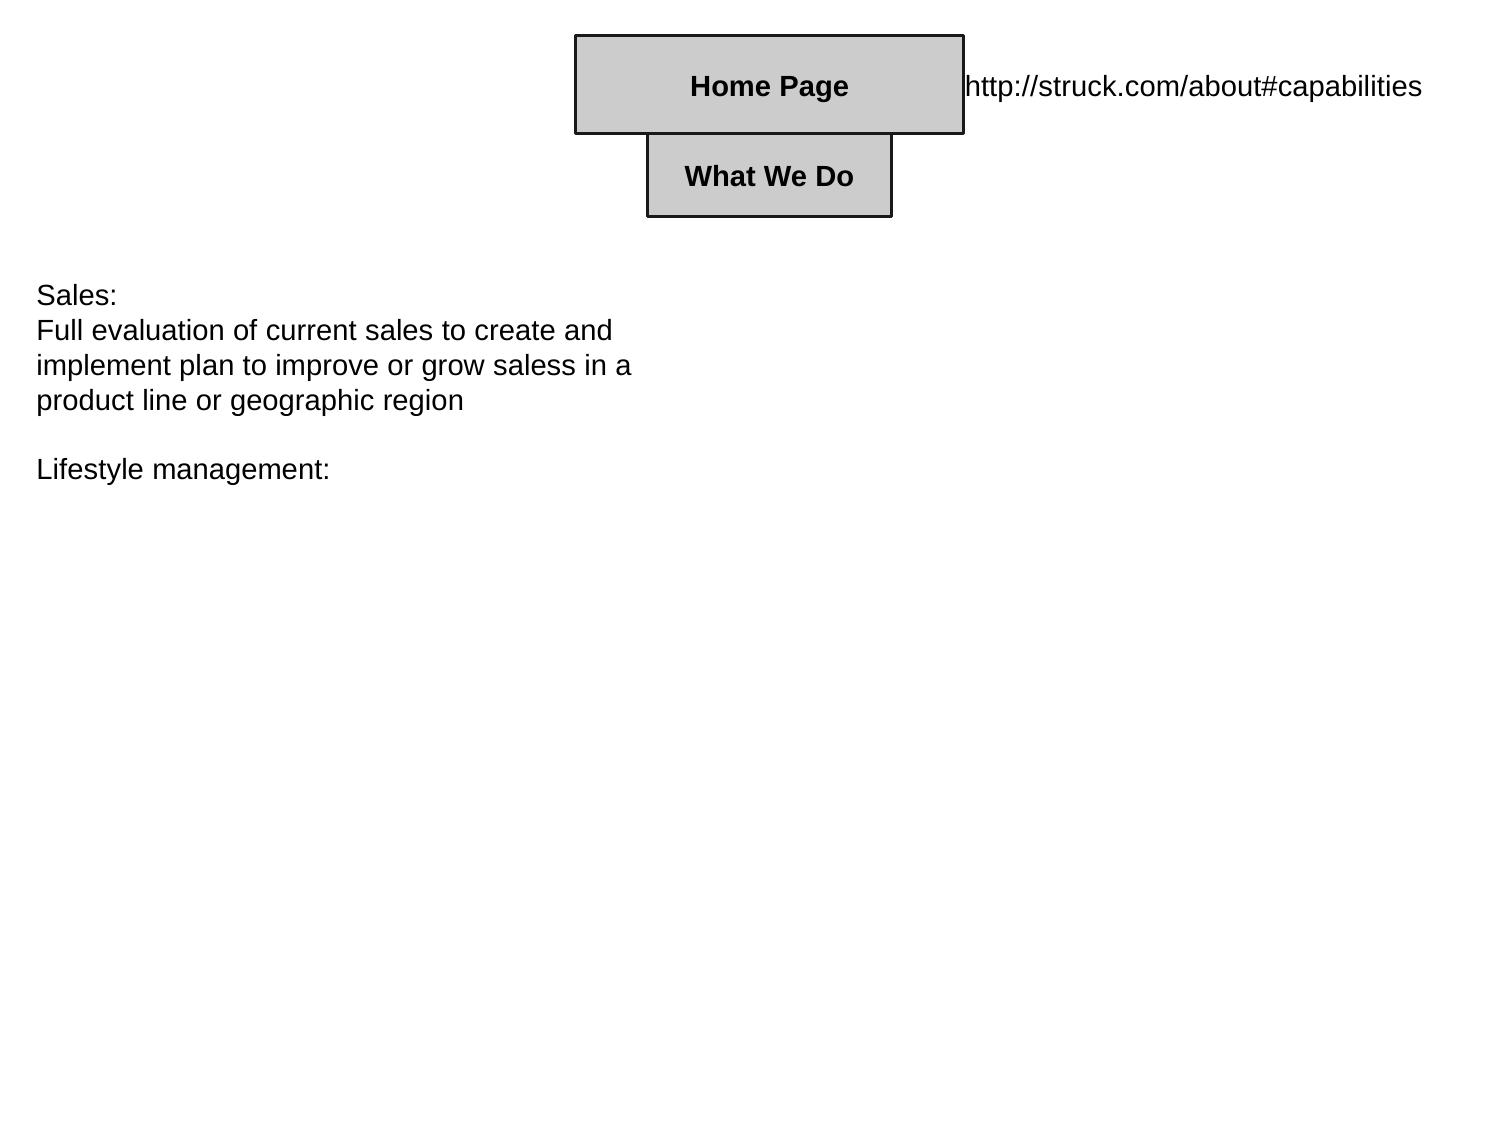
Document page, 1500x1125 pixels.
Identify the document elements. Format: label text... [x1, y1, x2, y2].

text_box Home Page [575, 35, 949, 134]
text_box What We Do [647, 133, 892, 217]
text_box http://struck.com/about#capabilities [949, 28, 1442, 141]
text_box Sales: Full evaluation of current sales to create and implement plan to improve or grow saless in a product line or geographic region Lifestyle management: [21, 261, 681, 1051]
